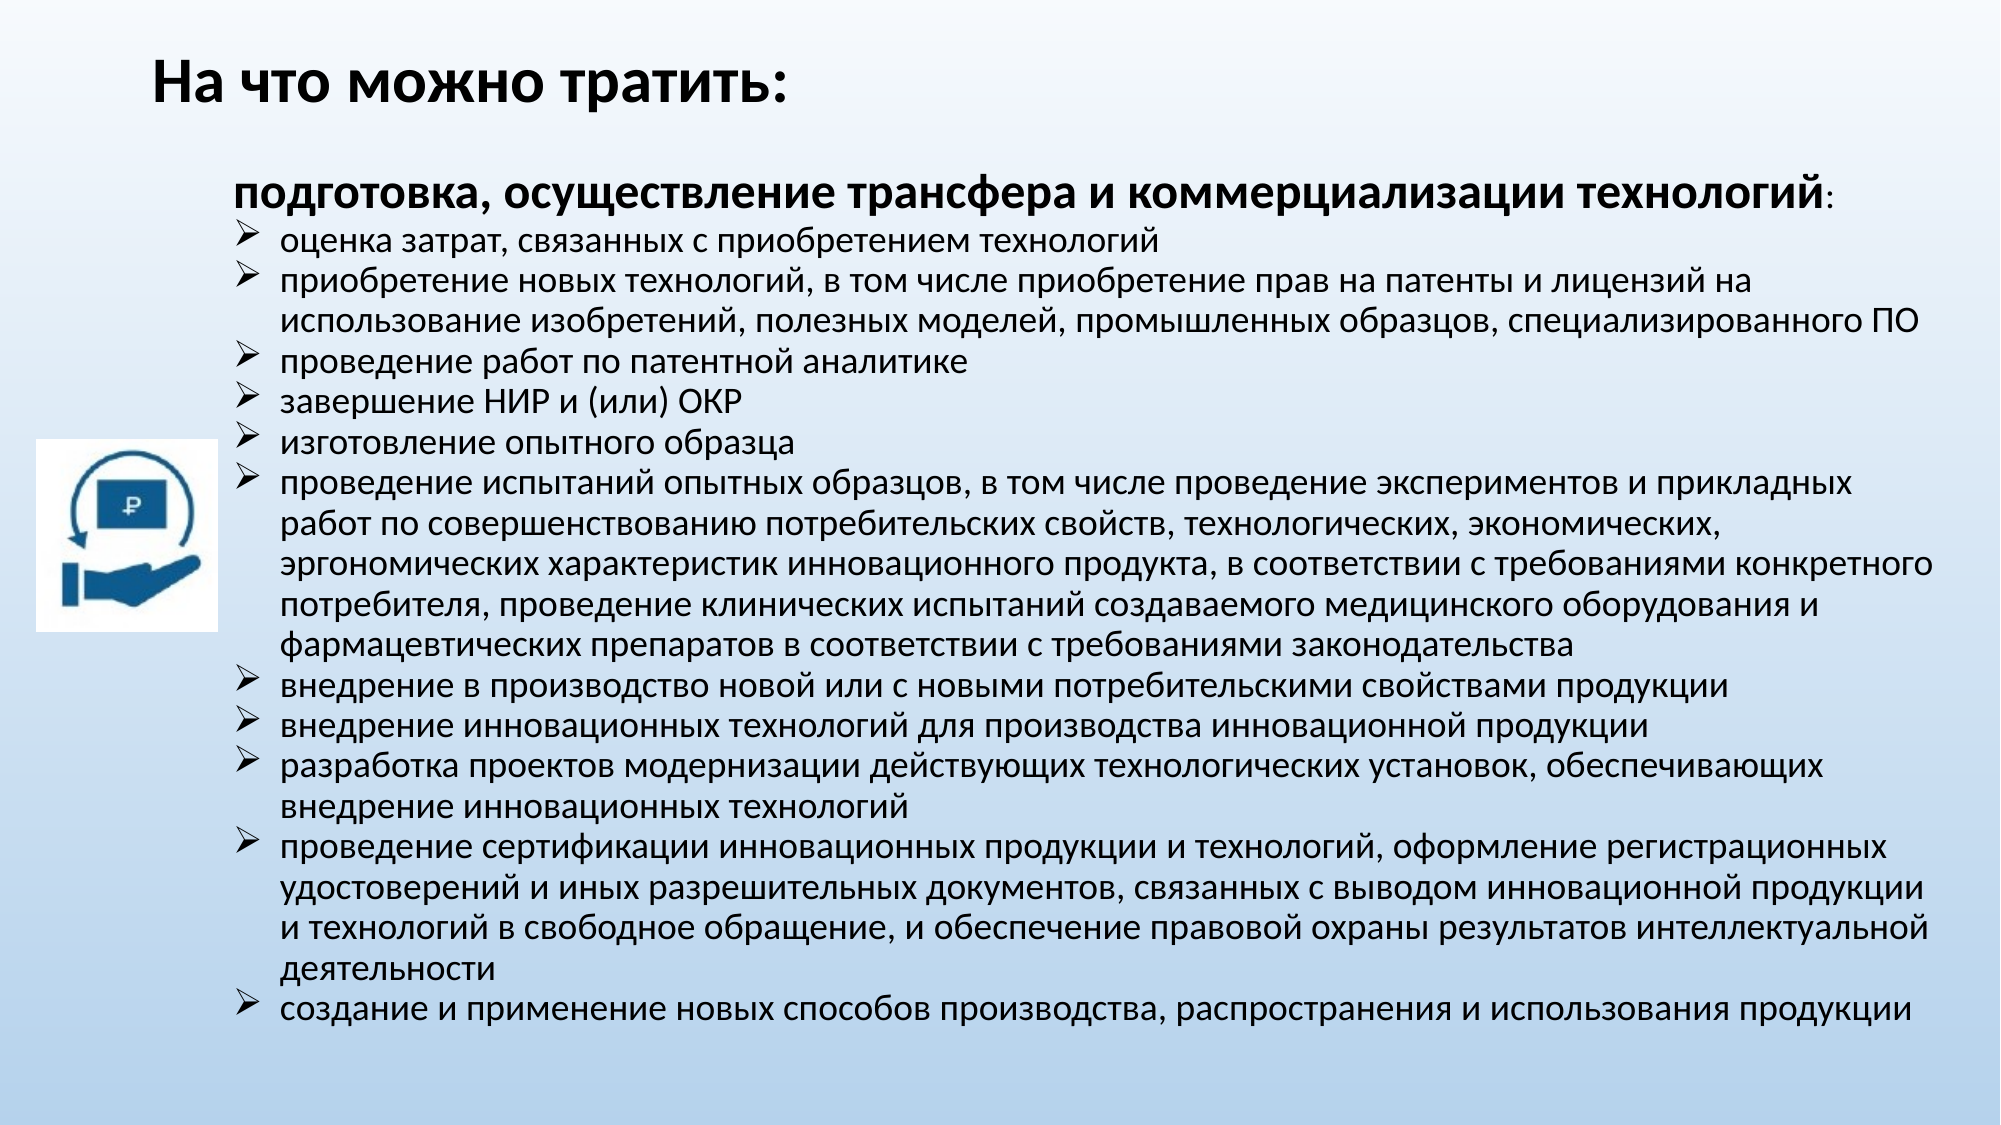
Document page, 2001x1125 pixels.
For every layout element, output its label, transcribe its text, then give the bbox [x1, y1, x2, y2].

title На что можно тратить: [137, 18, 943, 145]
picture [36, 439, 219, 632]
list подготовка, осуществление трансфера и коммерциализации технологий: оценка затрат, связанных с приобретением технологий приобретение новых технологий, в том числе приобретение прав на патенты и лицензий на использование изобретений, полезных моделей, промышленных образцов, специализированного ПО проведение работ по патентной аналитике завершение НИР и (или) ОКР изготовление опытного образца проведение испытаний опытных образцов, в том числе проведение экспериментов и прикладных работ по совершенствованию потребительских свойств, технологических, экономических, эргономических характеристик инновационного продукта, в соответствии с требованиями конкретного потребителя, проведение клинических испытаний создаваемого медицинского оборудования и фармацевтических препаратов в соответствии с требованиями законодательства внедрение в производство новой или с новыми потребительскими свойствами продукции внедрение инновационных технологий для производства инновационной продукции разработка проектов модернизации действующих технологических установок, обеспечивающих внедрение инновационных технологий проведение сертификации инновационных продукции и технологий, оформление регистрационных удостоверений и иных разрешительных документов, связанных с выводом инновационной продукции и технологий в свободное обращение, и обеспечение правовой охраны результатов интеллектуальной деятельности создание и применение новых способов производства, распространения и использования продукции [218, 241, 1968, 954]
